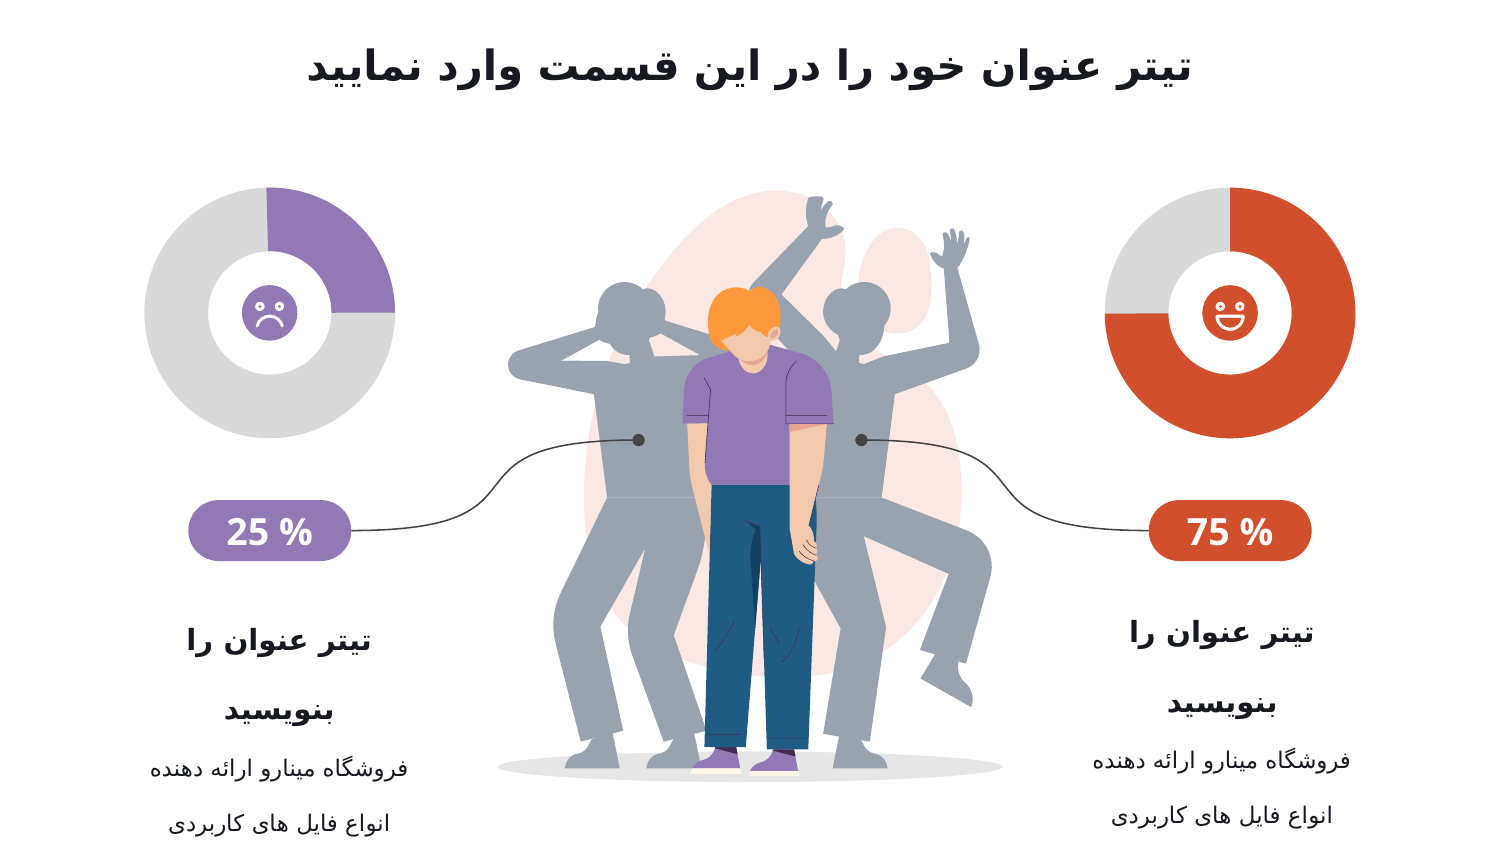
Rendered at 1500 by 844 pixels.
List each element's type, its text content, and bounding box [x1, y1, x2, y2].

text_box 75 % [1149, 500, 1312, 562]
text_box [241, 284, 298, 341]
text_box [861, 439, 1149, 531]
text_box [497, 190, 1003, 783]
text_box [144, 187, 396, 439]
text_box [1104, 187, 1356, 439]
text_box تیتر عنوان خود را در این قسمت وارد نمایید [0, 6, 1500, 96]
text_box تیتر عنوان را بنویسید فروشگاه مینارو ارائه دهنده انواع فایل های کاربردی [123, 578, 436, 843]
text_box 25 % [188, 500, 351, 562]
text_box تیتر عنوان را بنویسید فروشگاه مینارو ارائه دهنده انواع فایل های کاربردی [1066, 571, 1378, 836]
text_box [1202, 284, 1259, 342]
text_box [350, 439, 639, 531]
